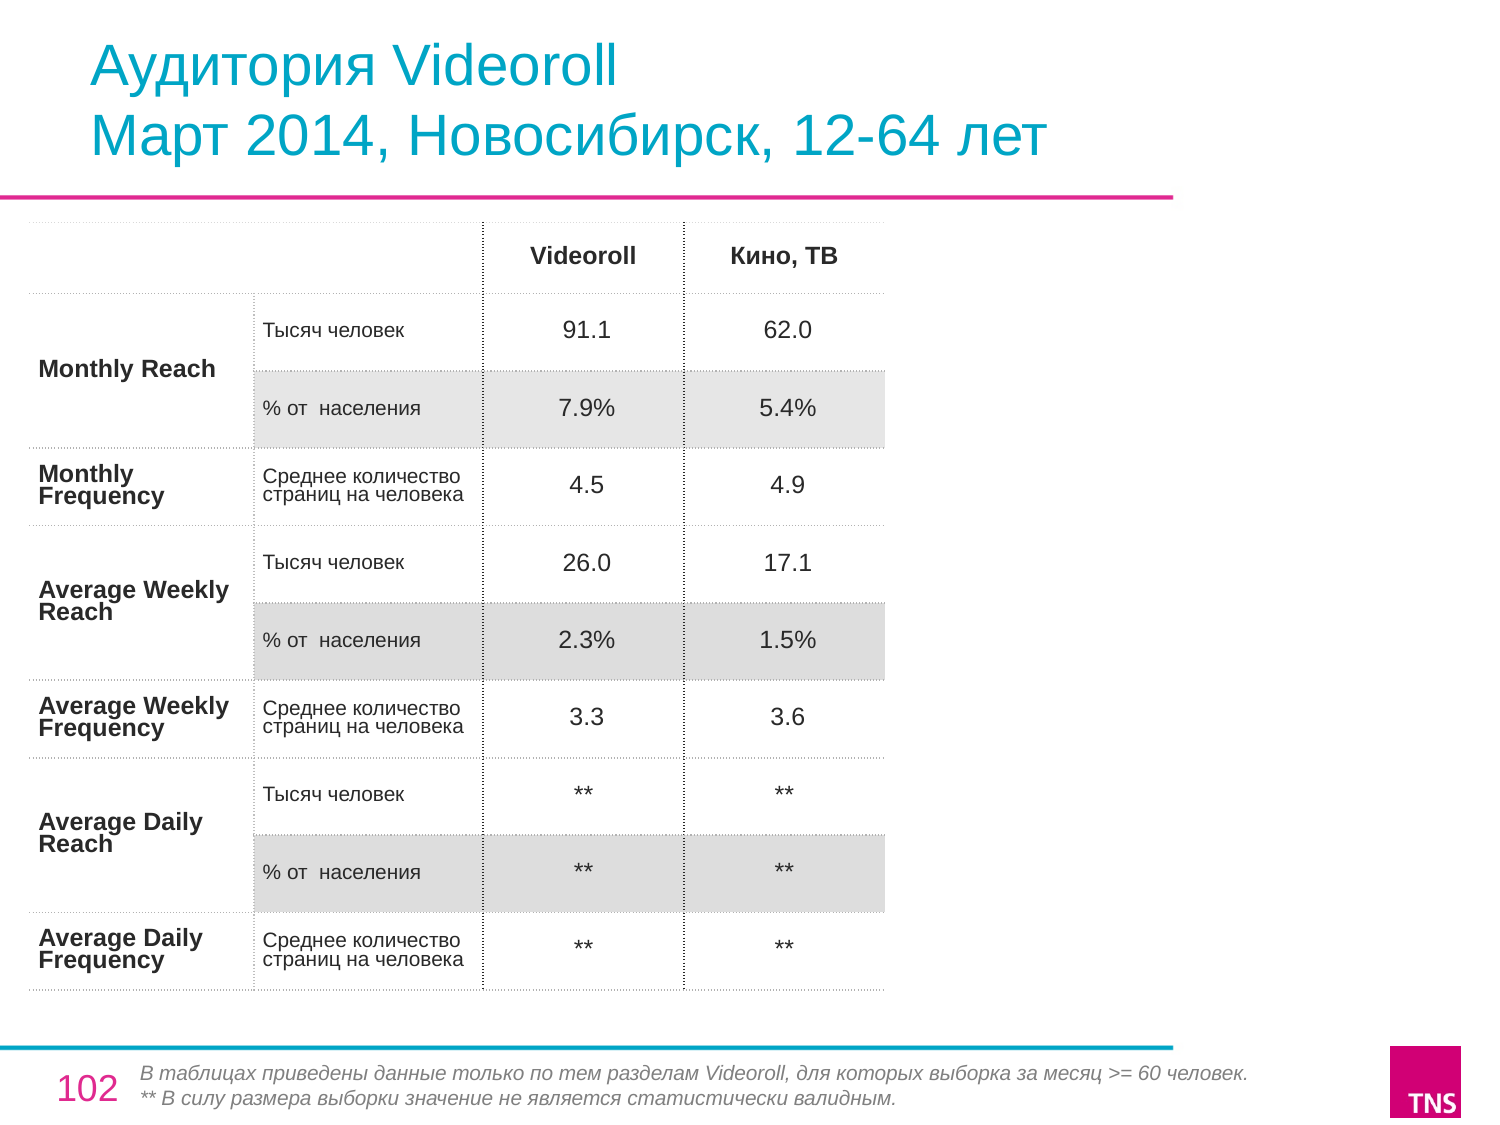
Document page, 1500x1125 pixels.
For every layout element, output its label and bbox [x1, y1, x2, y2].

table_header [29, 223, 885, 294]
table_cell [29, 294, 885, 990]
title [74, 8, 1476, 187]
picture [0, 0, 1500, 1125]
slide_number [40, 1055, 392, 1125]
text_box [124, 1052, 1463, 1117]
